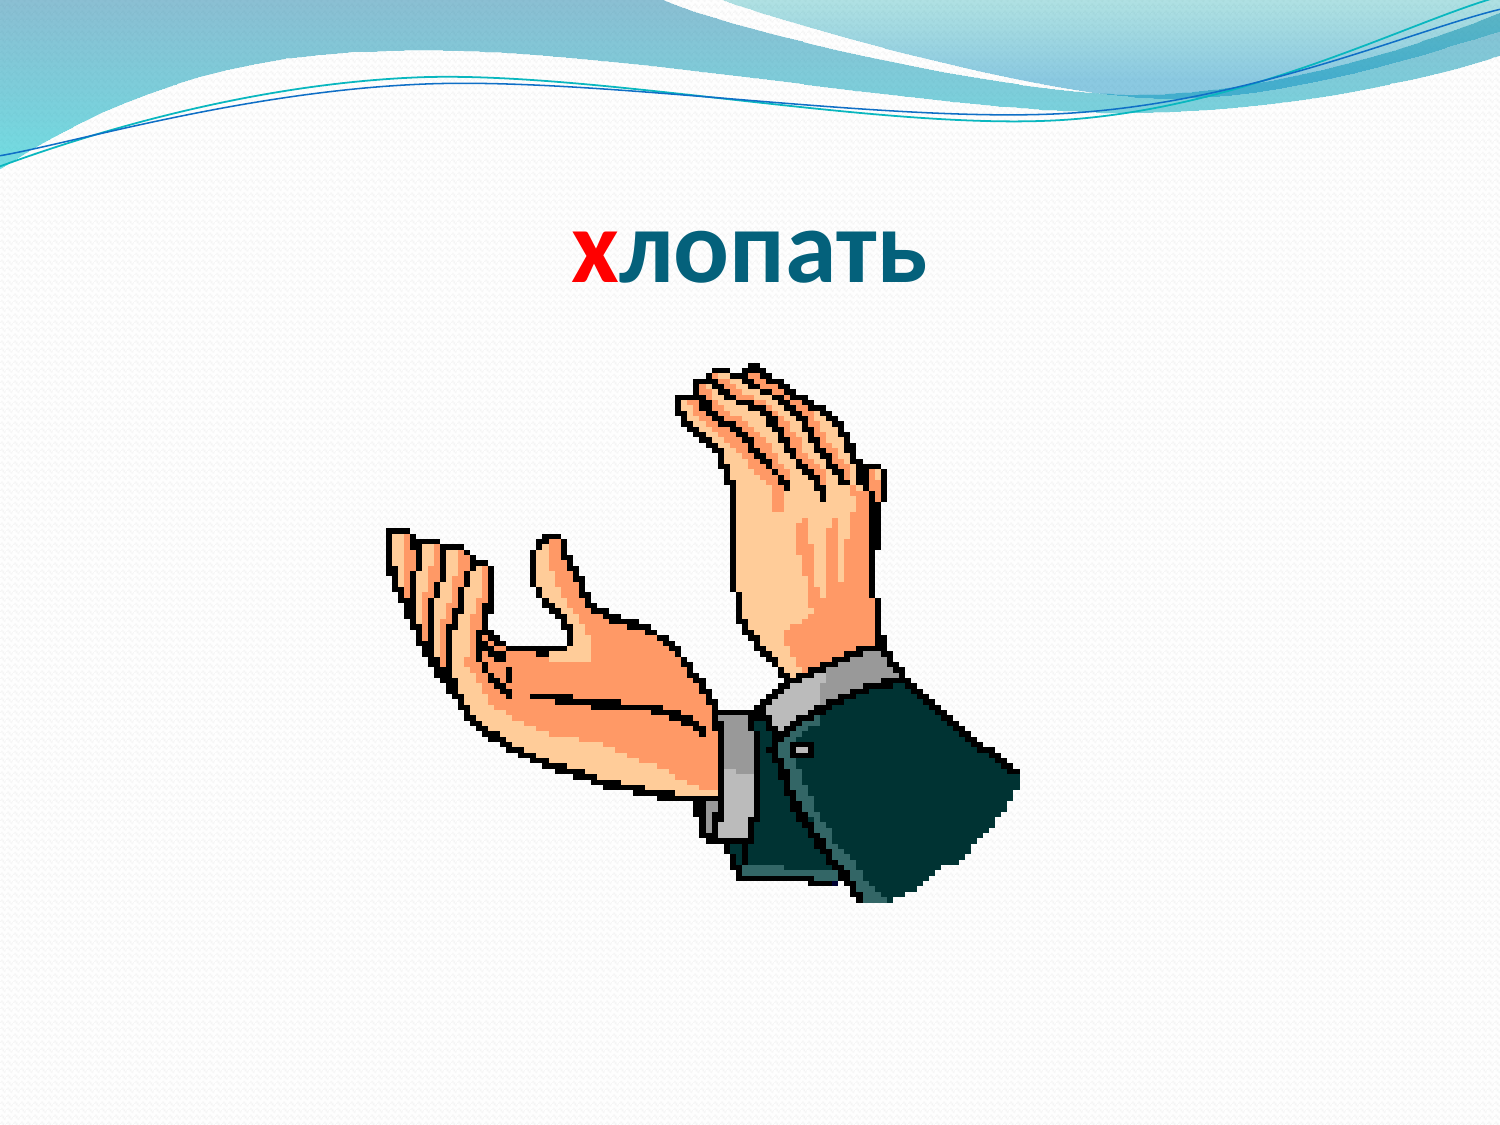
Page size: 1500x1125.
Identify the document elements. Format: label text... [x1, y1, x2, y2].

title хлопать [75, 115, 1425, 303]
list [386, 362, 1020, 903]
